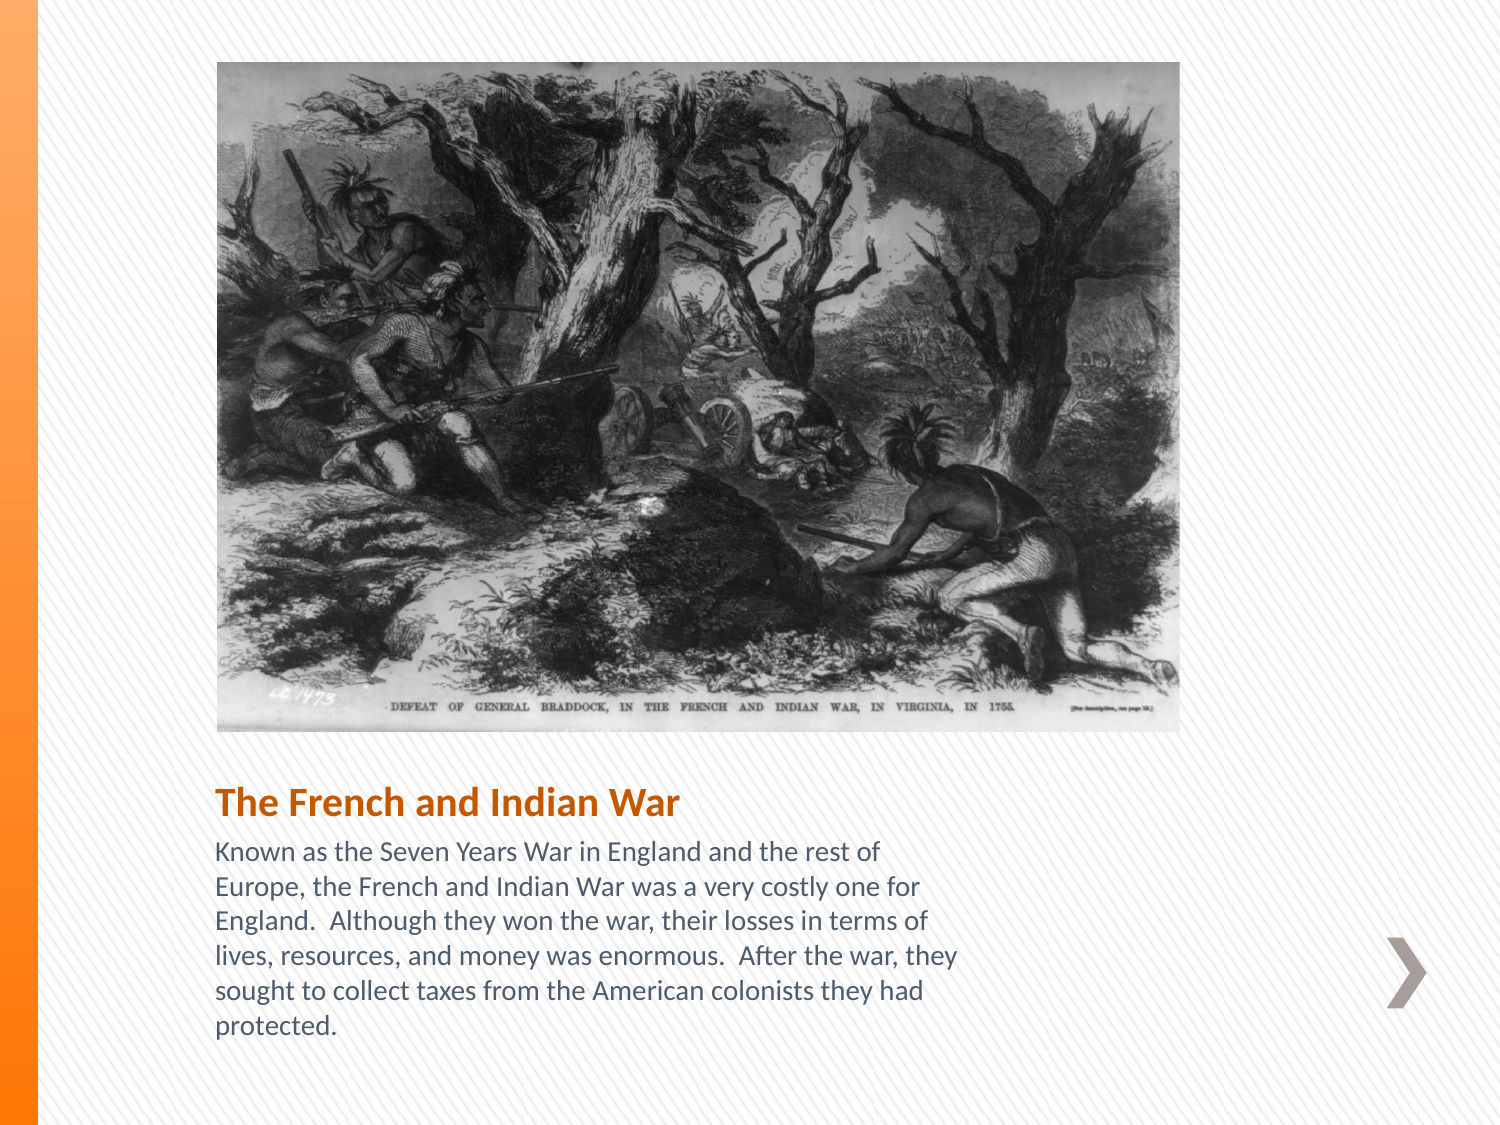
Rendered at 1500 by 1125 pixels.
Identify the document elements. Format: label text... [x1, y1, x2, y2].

title The French and Indian War [200, 758, 1100, 825]
list Known as the Seven Years War in England and the rest of Europe, the French and Indian War was a very costly one for England. Although they won the war, their losses in terms of lives, resources, and money was enormous. After the war, they sought to collect taxes from the American colonists they had protected. [200, 825, 988, 1050]
picture [216, 62, 1180, 733]
